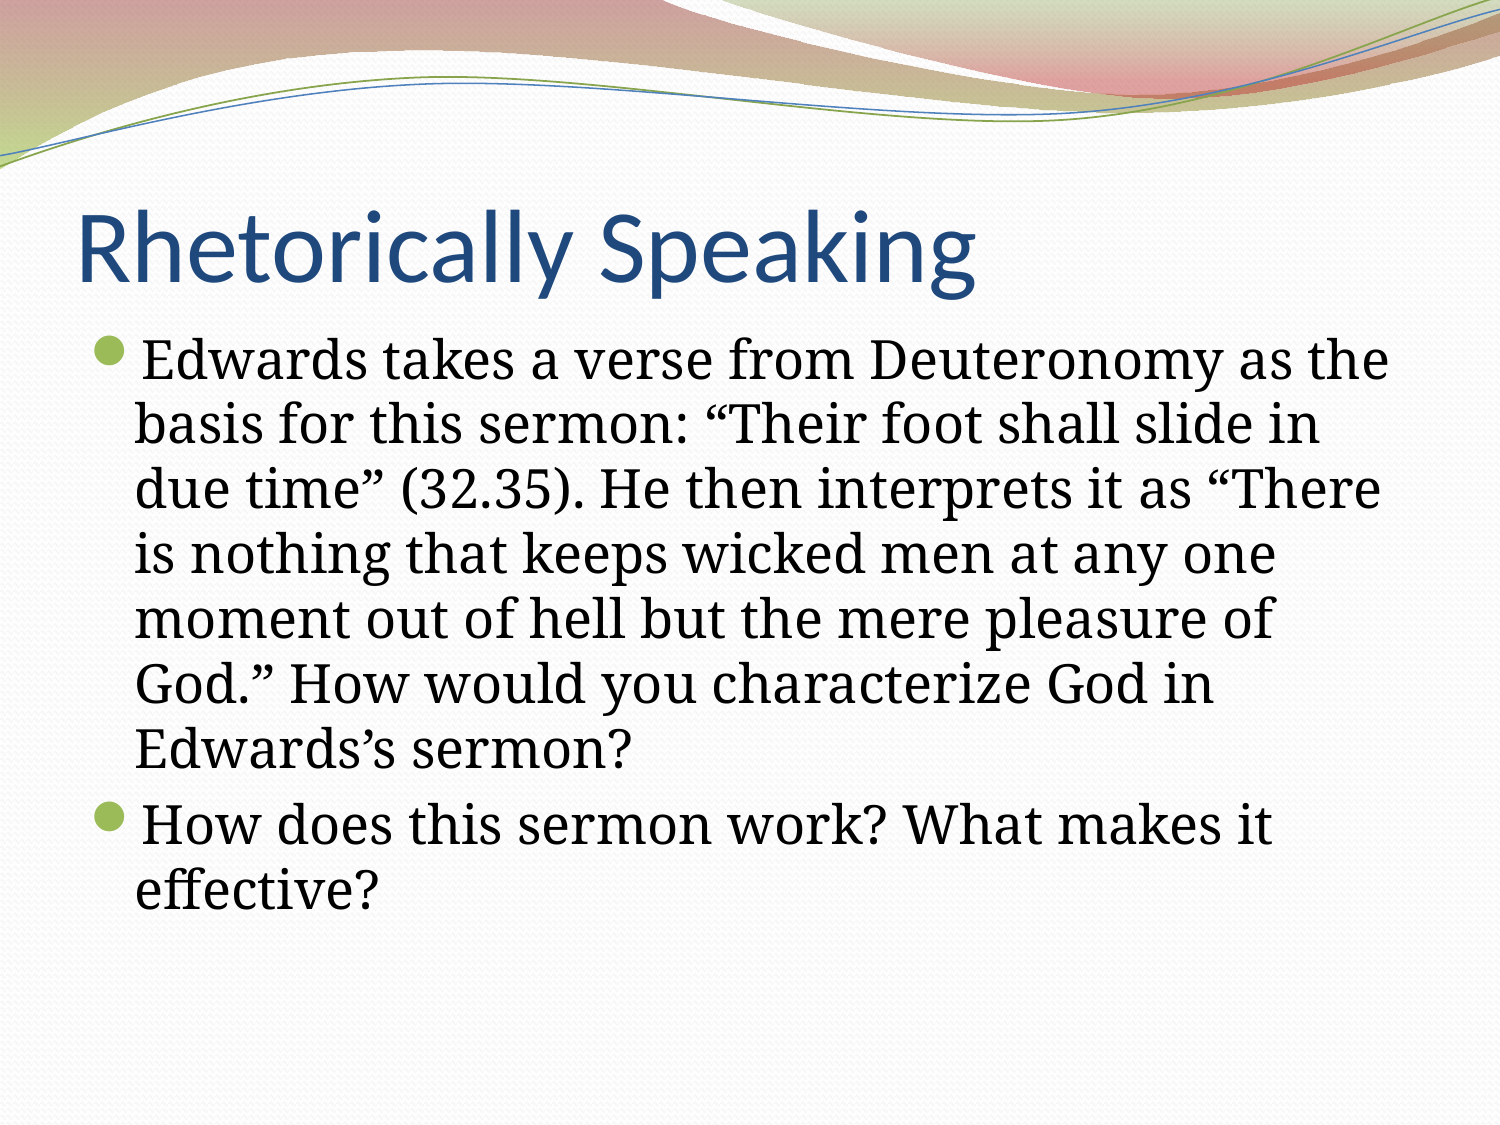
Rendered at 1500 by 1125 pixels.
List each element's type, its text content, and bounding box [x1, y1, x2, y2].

list Edwards takes a verse from Deuteronomy as the basis for this sermon: “Their foot shall slide in due time” (32.35). He then interprets it as “There is nothing that keeps wicked men at any one moment out of hell but the mere pleasure of God.” How would you characterize God in Edwards’s sermon? How does this sermon work? What makes it effective? [74, 317, 1426, 1038]
title Rhetorically Speaking [74, 115, 1426, 304]
